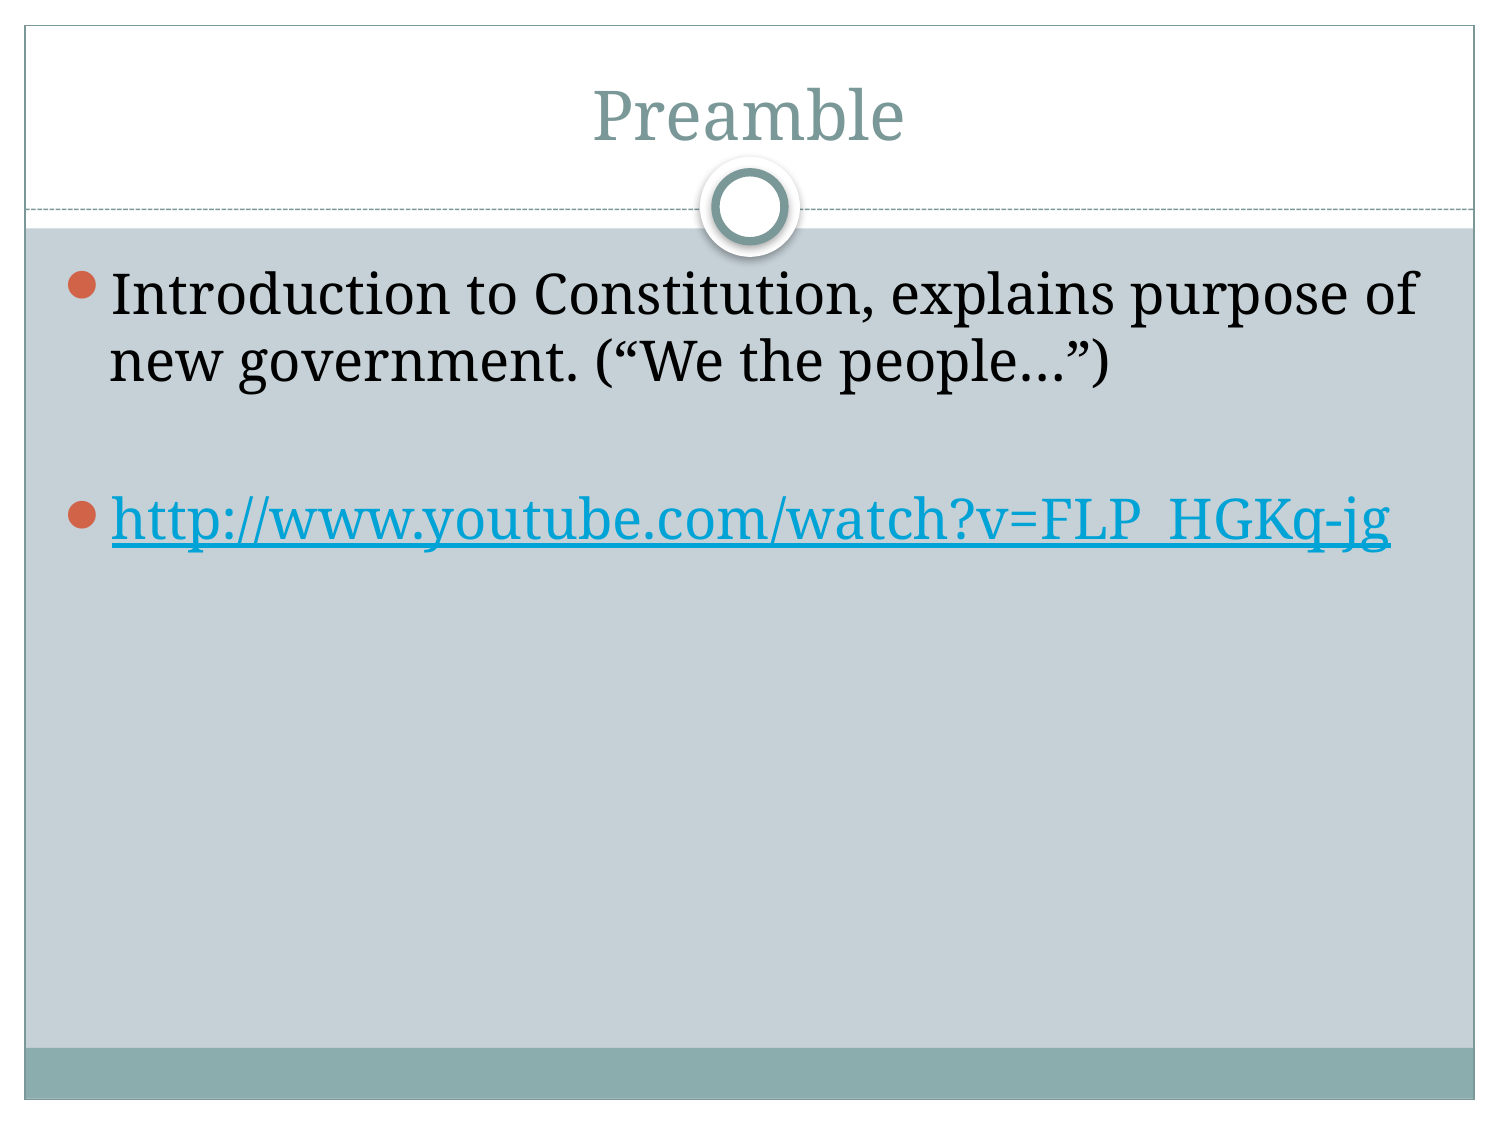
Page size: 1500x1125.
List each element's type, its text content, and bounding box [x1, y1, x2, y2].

title Preamble [49, 37, 1450, 162]
list Introduction to Constitution, explains purpose of new government. (“We the people…”) http://www.youtube.com/watch?v=FLP_HGKq-jg [49, 250, 1445, 1001]
